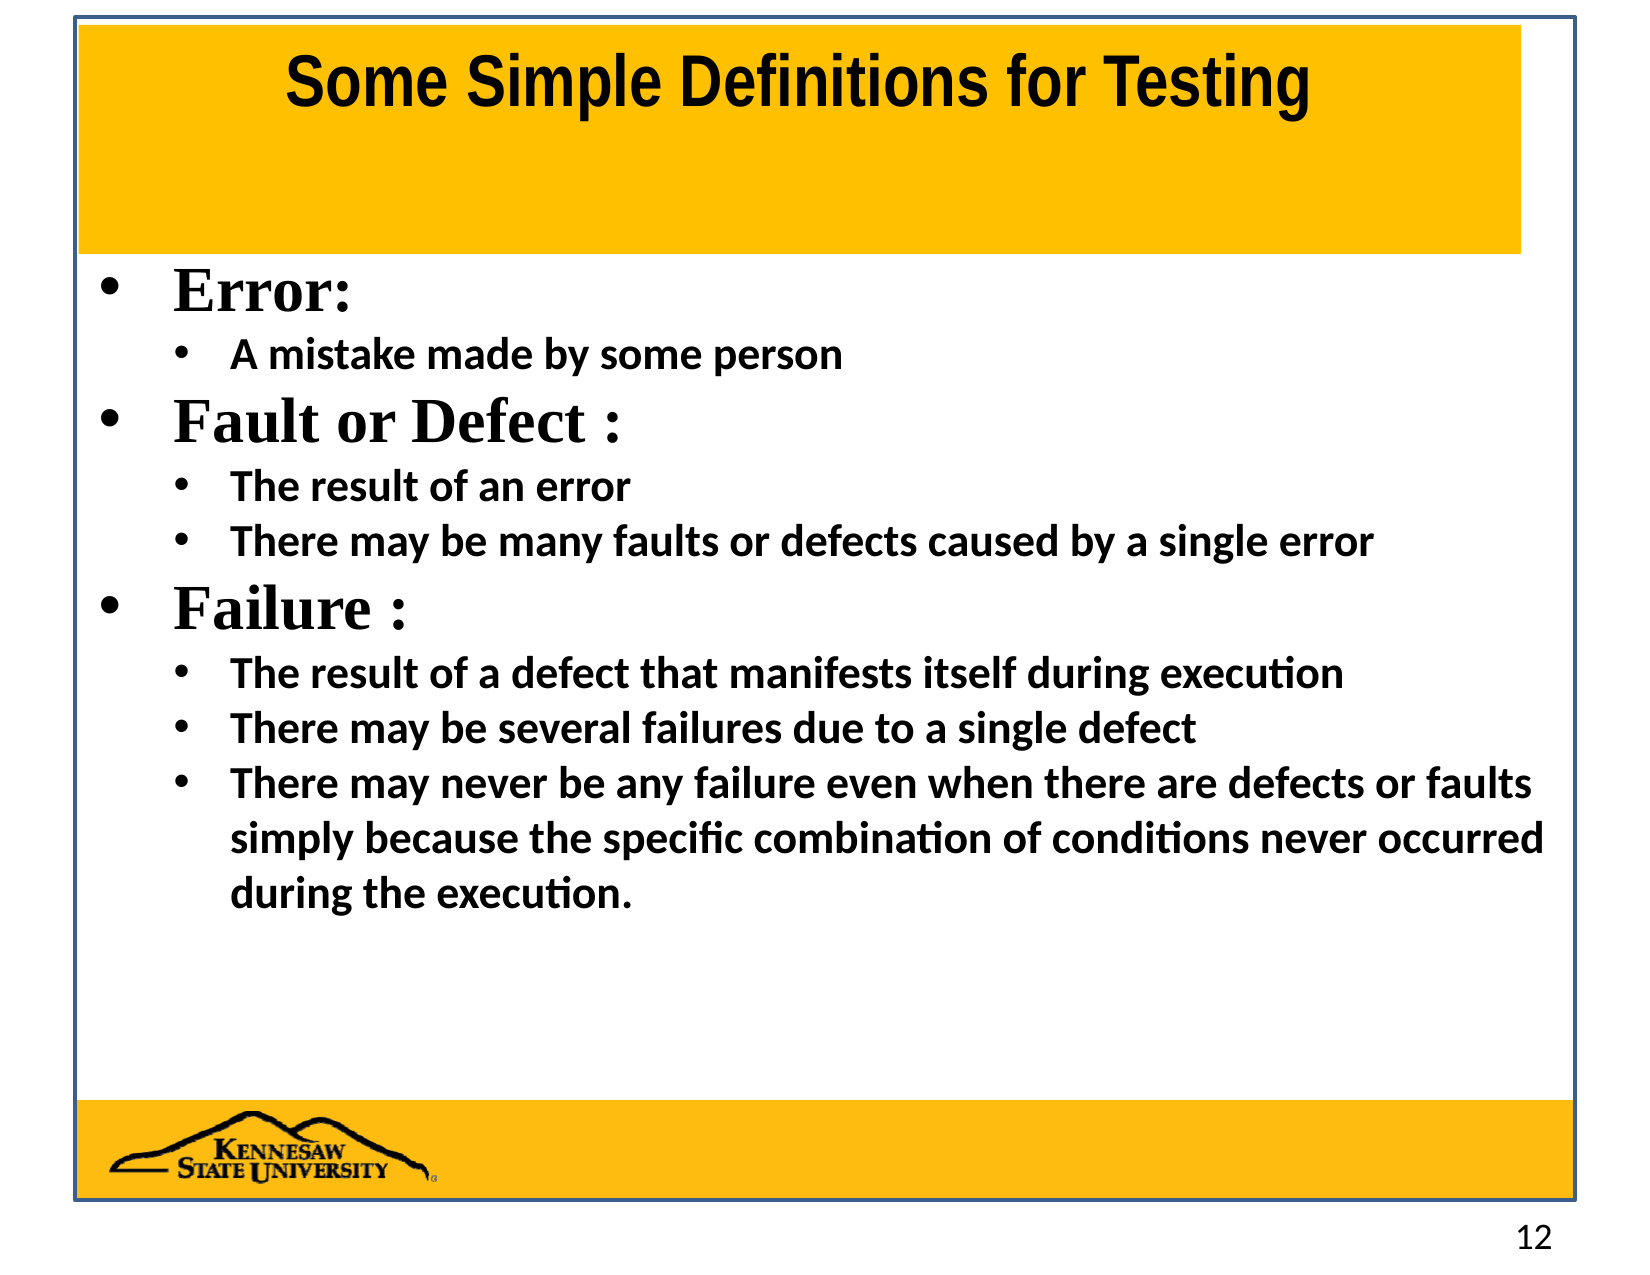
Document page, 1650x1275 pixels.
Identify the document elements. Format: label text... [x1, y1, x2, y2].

title Some Simple Definitions for Testing [78, 24, 1522, 254]
picture [108, 1111, 437, 1184]
list Error: A mistake made by some person Fault or Defect : The result of an error There may be many faults or defects caused by a single error Failure : The result of a defect that manifests itself during execution There may be several failures due to a single defect There may never be any failure even when there are defects or faults simply because the specific combination of conditions never occurred during the execution. [82, 238, 1582, 980]
